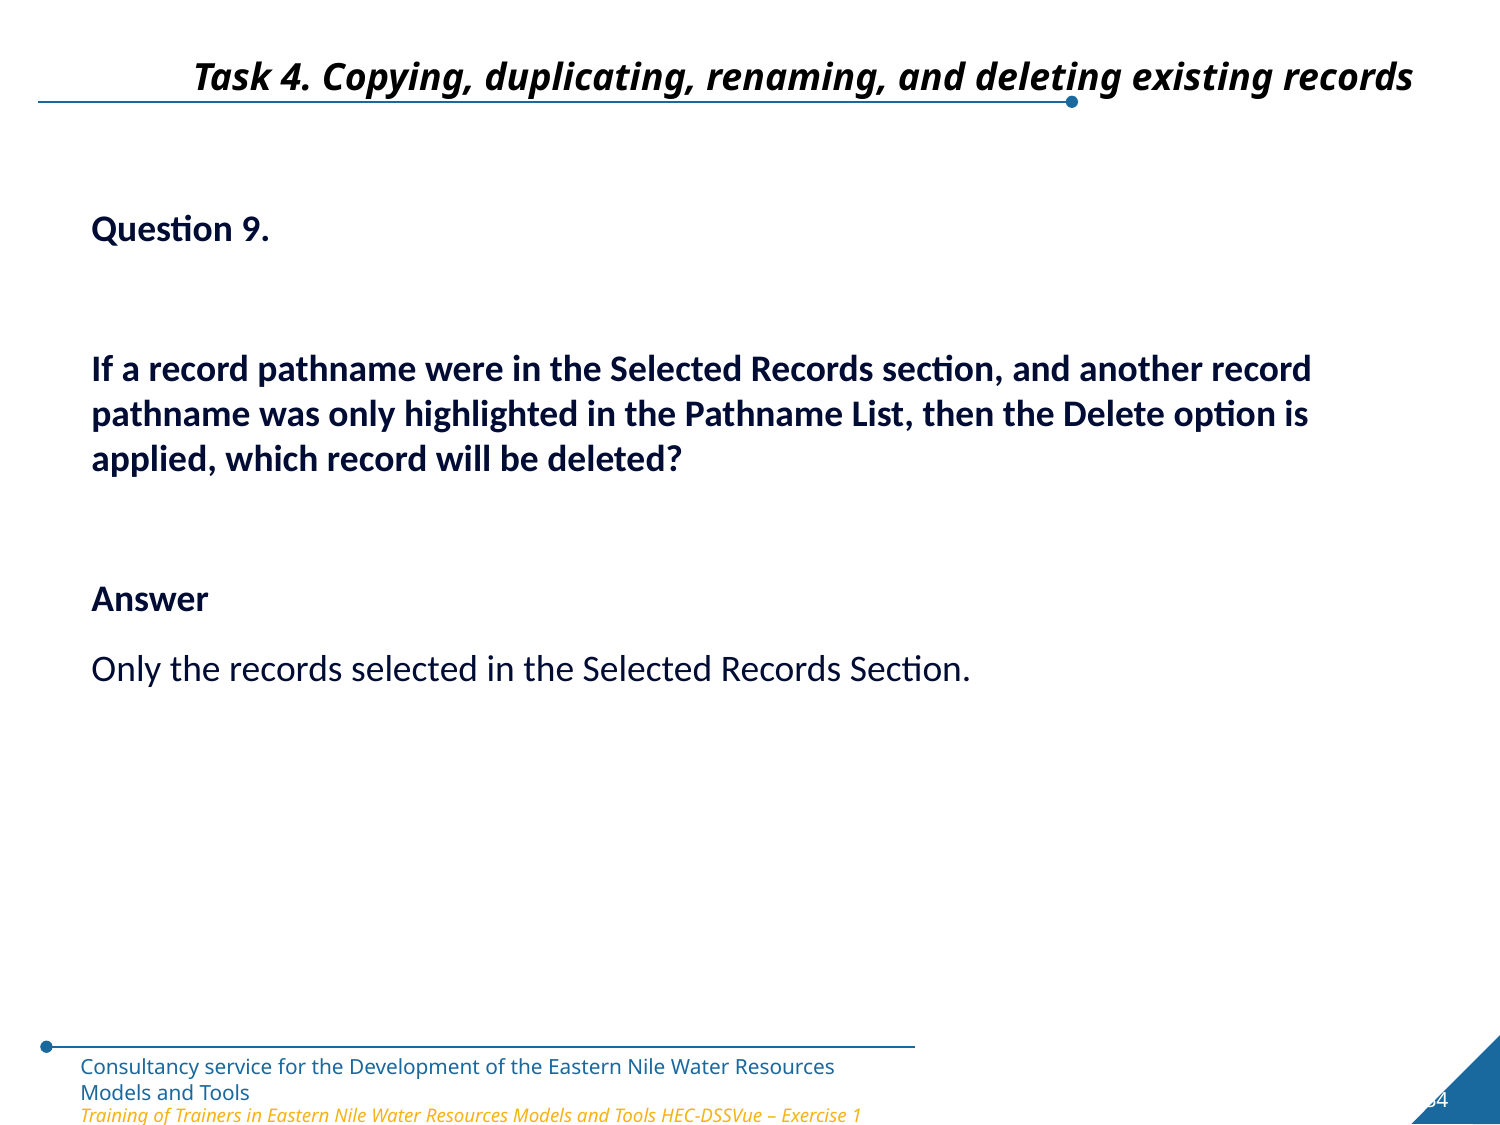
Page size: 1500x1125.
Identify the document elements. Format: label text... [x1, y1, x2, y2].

list Question 9. If a record pathname were in the Selected Records section, and another record pathname was only highlighted in the Pathname List, then the Delete option is applied, which record will be deleted? Answer Only the records selected in the Selected Records Section. [76, 196, 1447, 941]
text_box Task 4. Copying, duplicating, renaming, and deleting existing records [178, 22, 1468, 106]
